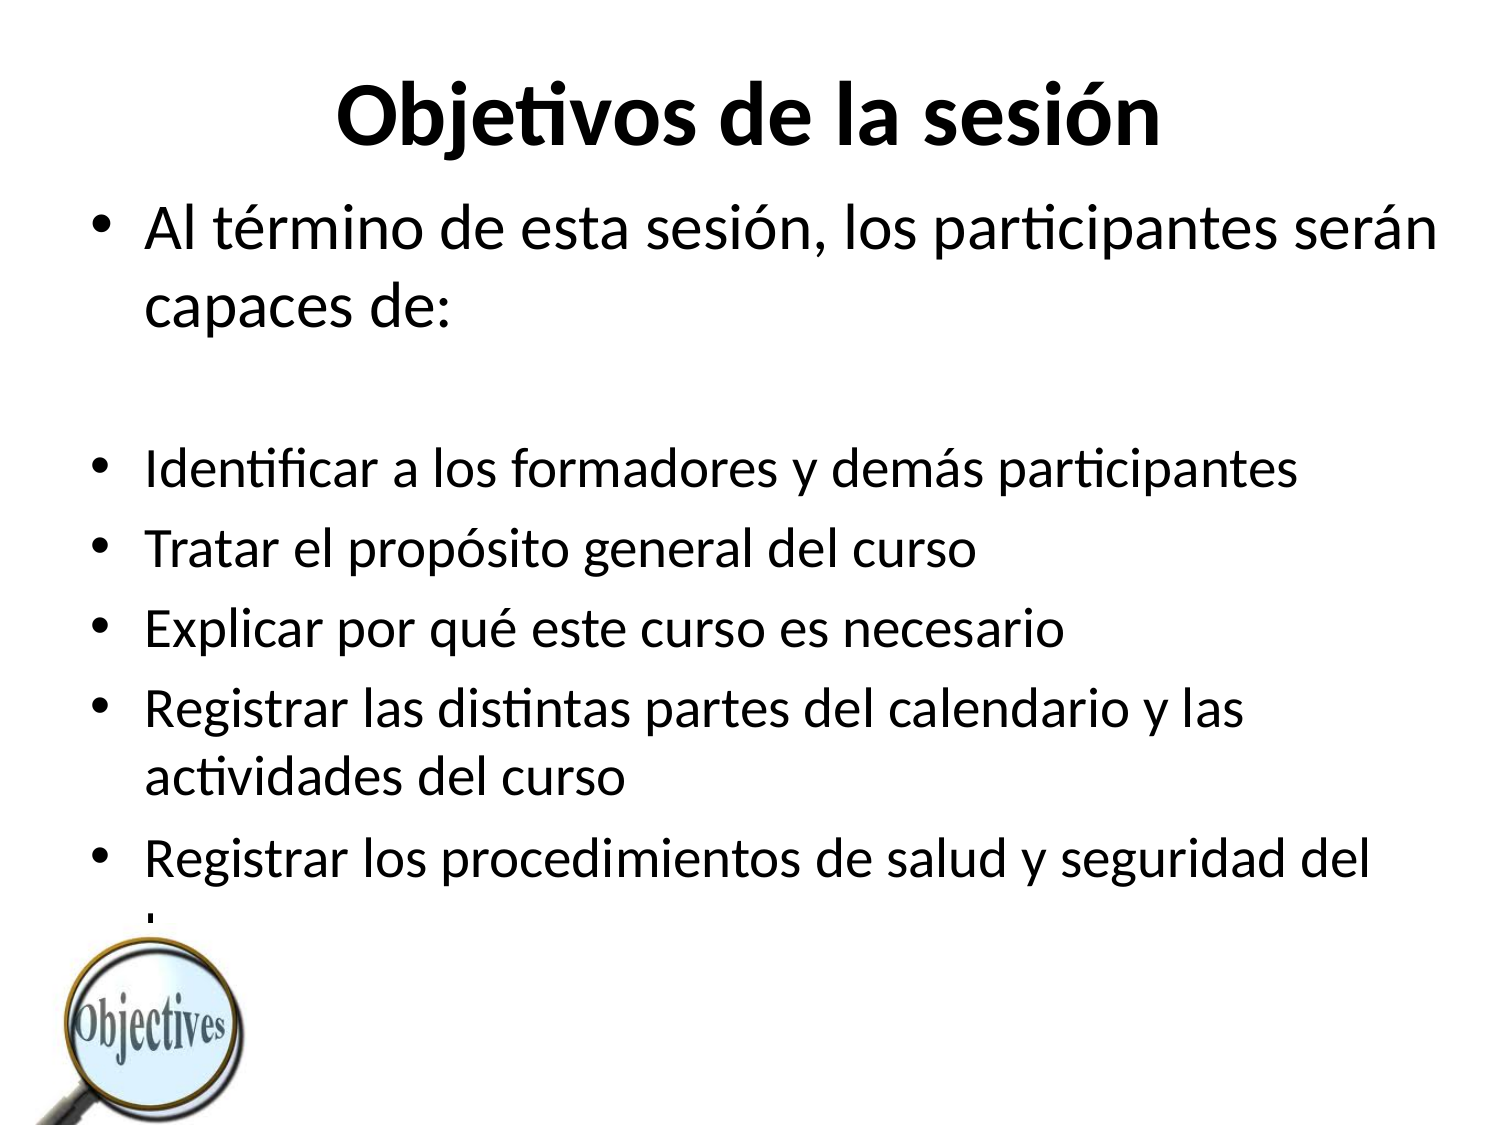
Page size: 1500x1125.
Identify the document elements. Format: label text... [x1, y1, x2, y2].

picture [0, 923, 303, 1125]
title Objetivos de la sesión [75, 45, 1425, 172]
list Al término de esta sesión, los participantes serán capaces de: Identificar a los formadores y demás participantes Tratar el propósito general del curso Explicar por qué este curso es necesario Registrar las distintas partes del calendario y las actividades del curso Registrar los procedimientos de salud y seguridad del lugar [75, 176, 1472, 979]
